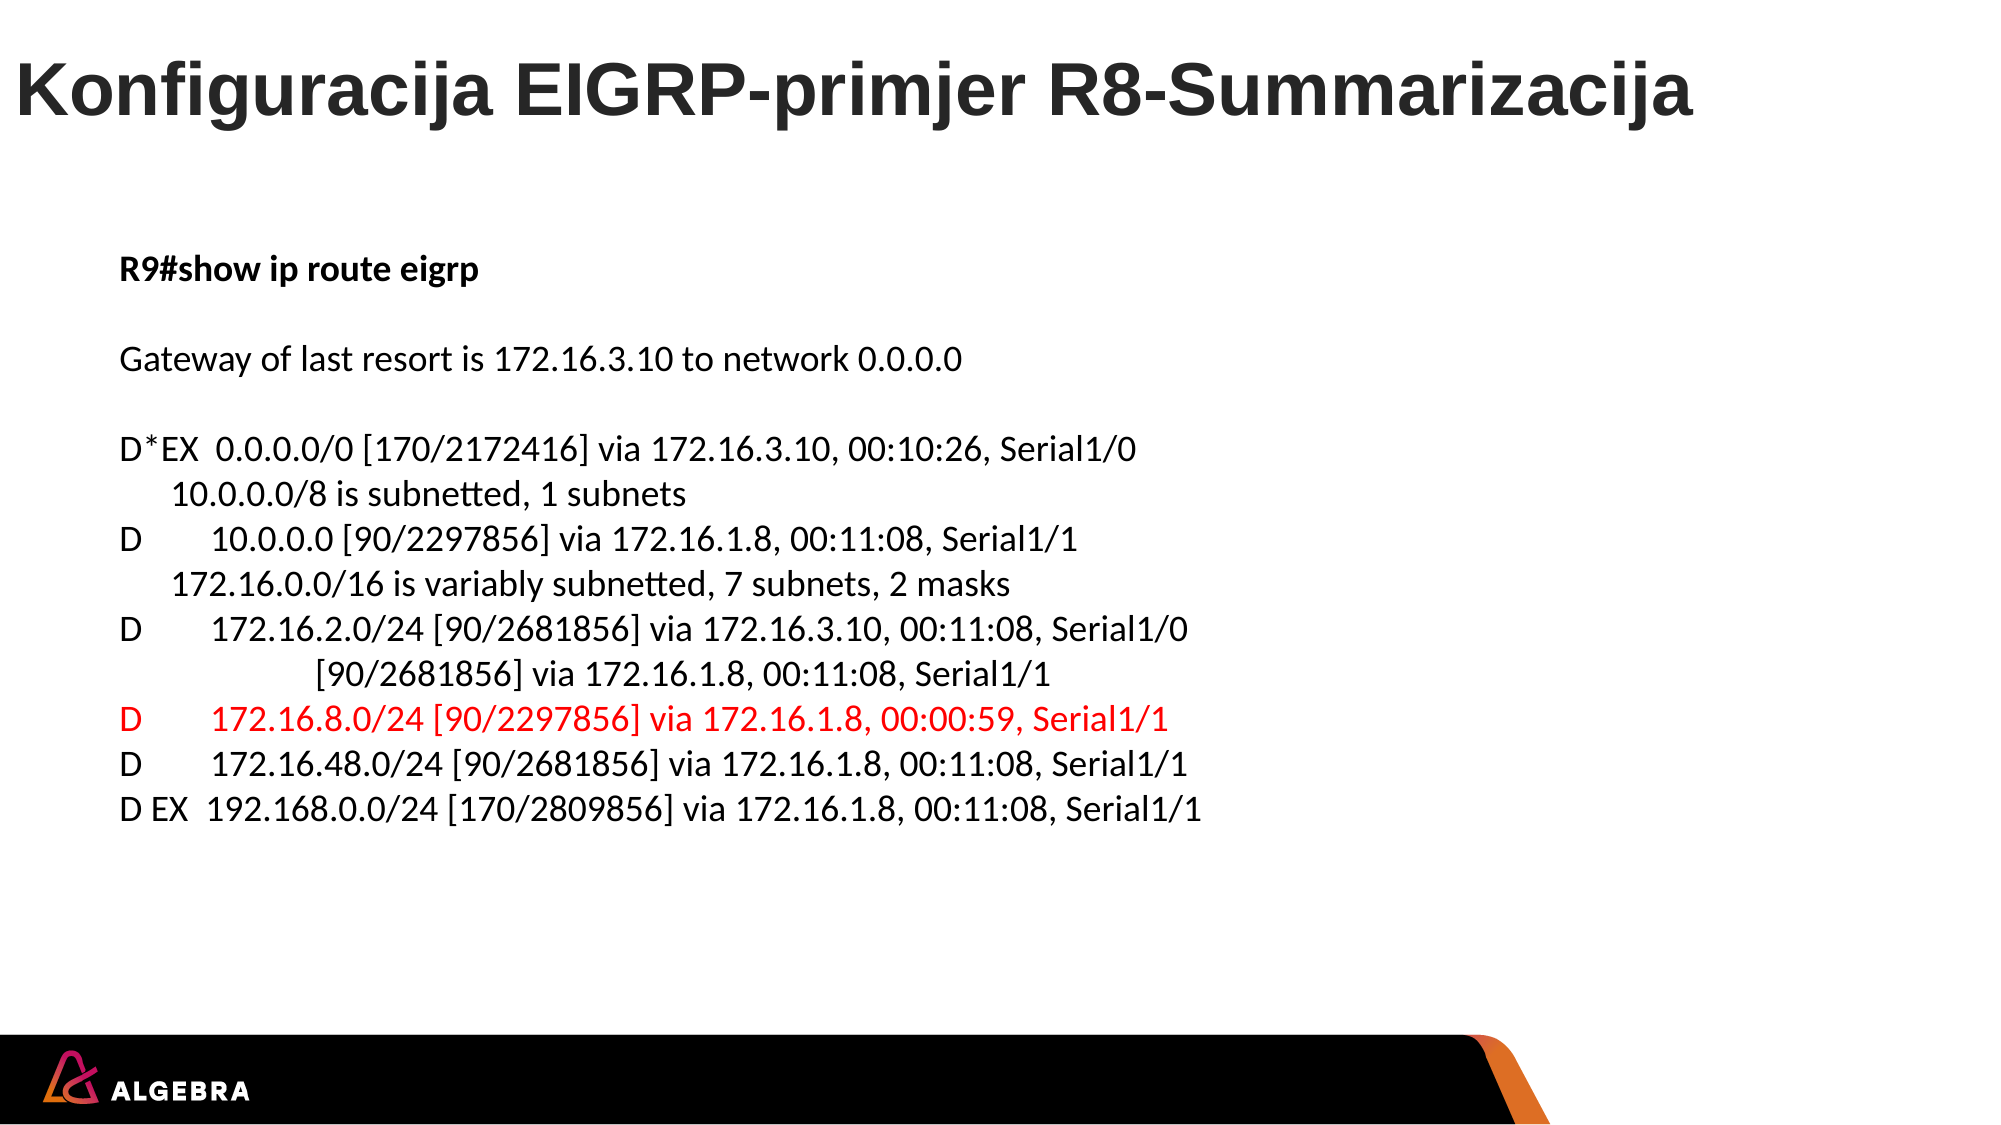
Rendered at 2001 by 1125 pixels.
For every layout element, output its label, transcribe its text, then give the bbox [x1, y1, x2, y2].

picture [0, 1034, 1733, 1125]
text_box R9#show ip route eigrp Gateway of last resort is 172.16.3.10 to network 0.0.0.0 D*EX 0.0.0.0/0 [170/2172416] via 172.16.3.10, 00:10:26, Serial1/0 10.0.0.0/8 is subnetted, 1 subnets D 10.0.0.0 [90/2297856] via 172.16.1.8, 00:11:08, Serial1/1 172.16.0.0/16 is variably subnetted, 7 subnets, 2 masks D 172.16.2.0/24 [90/2681856] via 172.16.3.10, 00:11:08, Serial1/0 [90/2681856] via 172.16.1.8, 00:11:08, Serial1/1 D 172.16.8.0/24 [90/2297856] via 172.16.1.8, 00:00:59, Serial1/1 D 172.16.48.0/24 [90/2681856] via 172.16.1.8, 00:11:08, Serial1/1 D EX 192.168.0.0/24 [170/2809856] via 172.16.1.8, 00:11:08, Serial1/1 [104, 236, 1605, 837]
title Konfiguracija EIGRP-primjer R8-Summarizacija [0, 0, 1838, 183]
